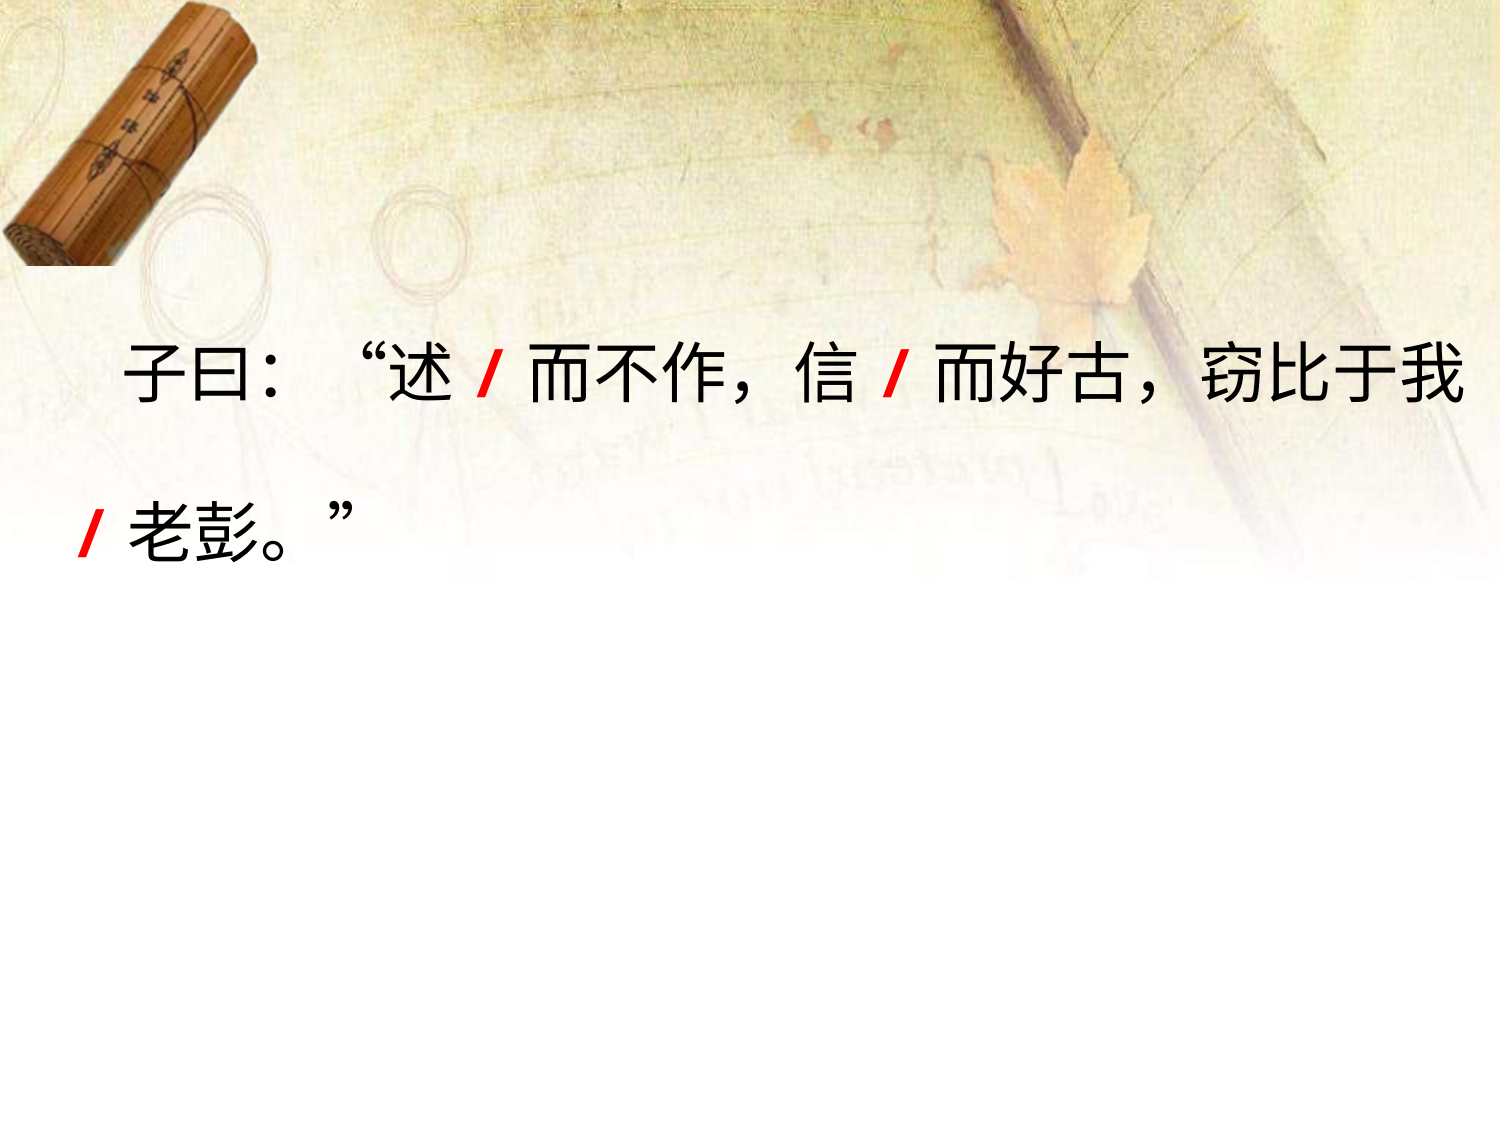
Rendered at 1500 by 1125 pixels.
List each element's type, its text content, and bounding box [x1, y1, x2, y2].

list 子曰：“述/而不作，信/而好古，窃比于我/老彭。” [0, 243, 1489, 1125]
picture [0, 0, 1500, 1125]
